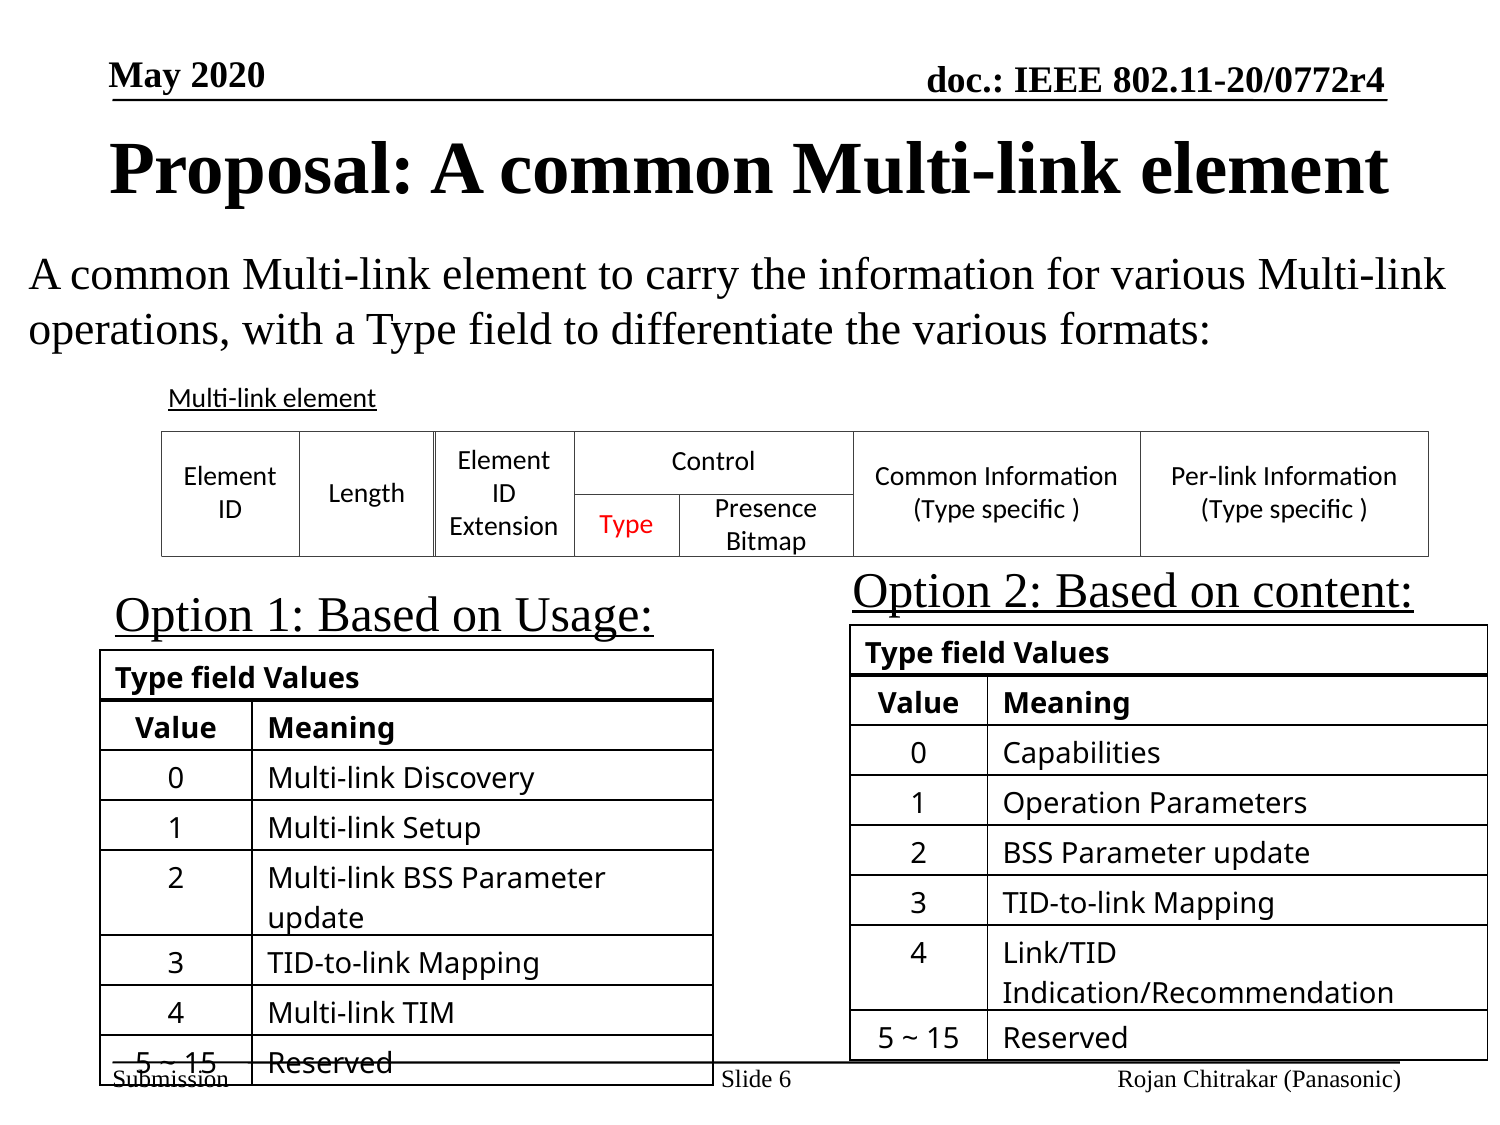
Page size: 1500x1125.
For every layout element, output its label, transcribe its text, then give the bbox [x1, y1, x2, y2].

table_cell Operation Parameters [988, 776, 1487, 824]
text_box Option 2: Based on content: [837, 549, 1450, 625]
table_cell 0 [101, 751, 251, 799]
table_cell Value [851, 677, 987, 724]
footer Rojan Chitrakar (Panasonic) [949, 1061, 1402, 1093]
text_box Option 1: Based on Usage: [99, 574, 713, 649]
picture [157, 374, 1432, 562]
table_cell 2 [851, 826, 987, 874]
table_cell Multi-link Setup [253, 801, 712, 849]
table_cell Reserved [253, 1036, 712, 1084]
table_cell 3 [101, 936, 251, 984]
text_box A common Multi-link element to carry the information for various Multi-link operations, with a Type field to differentiate the various formats: [13, 236, 1500, 361]
table_cell TID-to-link Mapping [253, 936, 712, 984]
table_cell 5 ~ 15 [101, 1036, 251, 1084]
table_cell TID-to-link Mapping [988, 876, 1487, 924]
table_cell 0 [851, 726, 987, 774]
table_cell Multi-link Discovery [253, 751, 712, 799]
table_cell 4 [101, 986, 251, 1034]
slide_number Slide 6 [712, 1061, 800, 1093]
table_cell Meaning [253, 702, 712, 749]
table_cell BSS Parameter update [988, 826, 1487, 874]
table_cell Meaning [988, 677, 1487, 724]
table_cell Reserved [988, 1011, 1487, 1059]
table_cell 5 ~ 15 [851, 1011, 987, 1059]
table_cell Multi-link BSS Parameter update [253, 851, 712, 934]
table_cell 3 [851, 876, 987, 924]
table_cell Multi-link TIM [253, 986, 712, 1034]
table_header Type field Values [101, 651, 712, 698]
table_header Type field Values [851, 626, 1487, 673]
table_cell 1 [101, 801, 251, 849]
table_cell 2 [101, 851, 251, 934]
table_cell Capabilities [988, 726, 1487, 774]
table_cell 4 [851, 926, 987, 1009]
table_cell Link/TID Indication/Recommendation [988, 926, 1487, 1009]
table_cell Value [101, 702, 251, 749]
table_cell 1 [851, 776, 987, 824]
text_box Proposal: A common Multi-link element [0, 111, 1500, 225]
